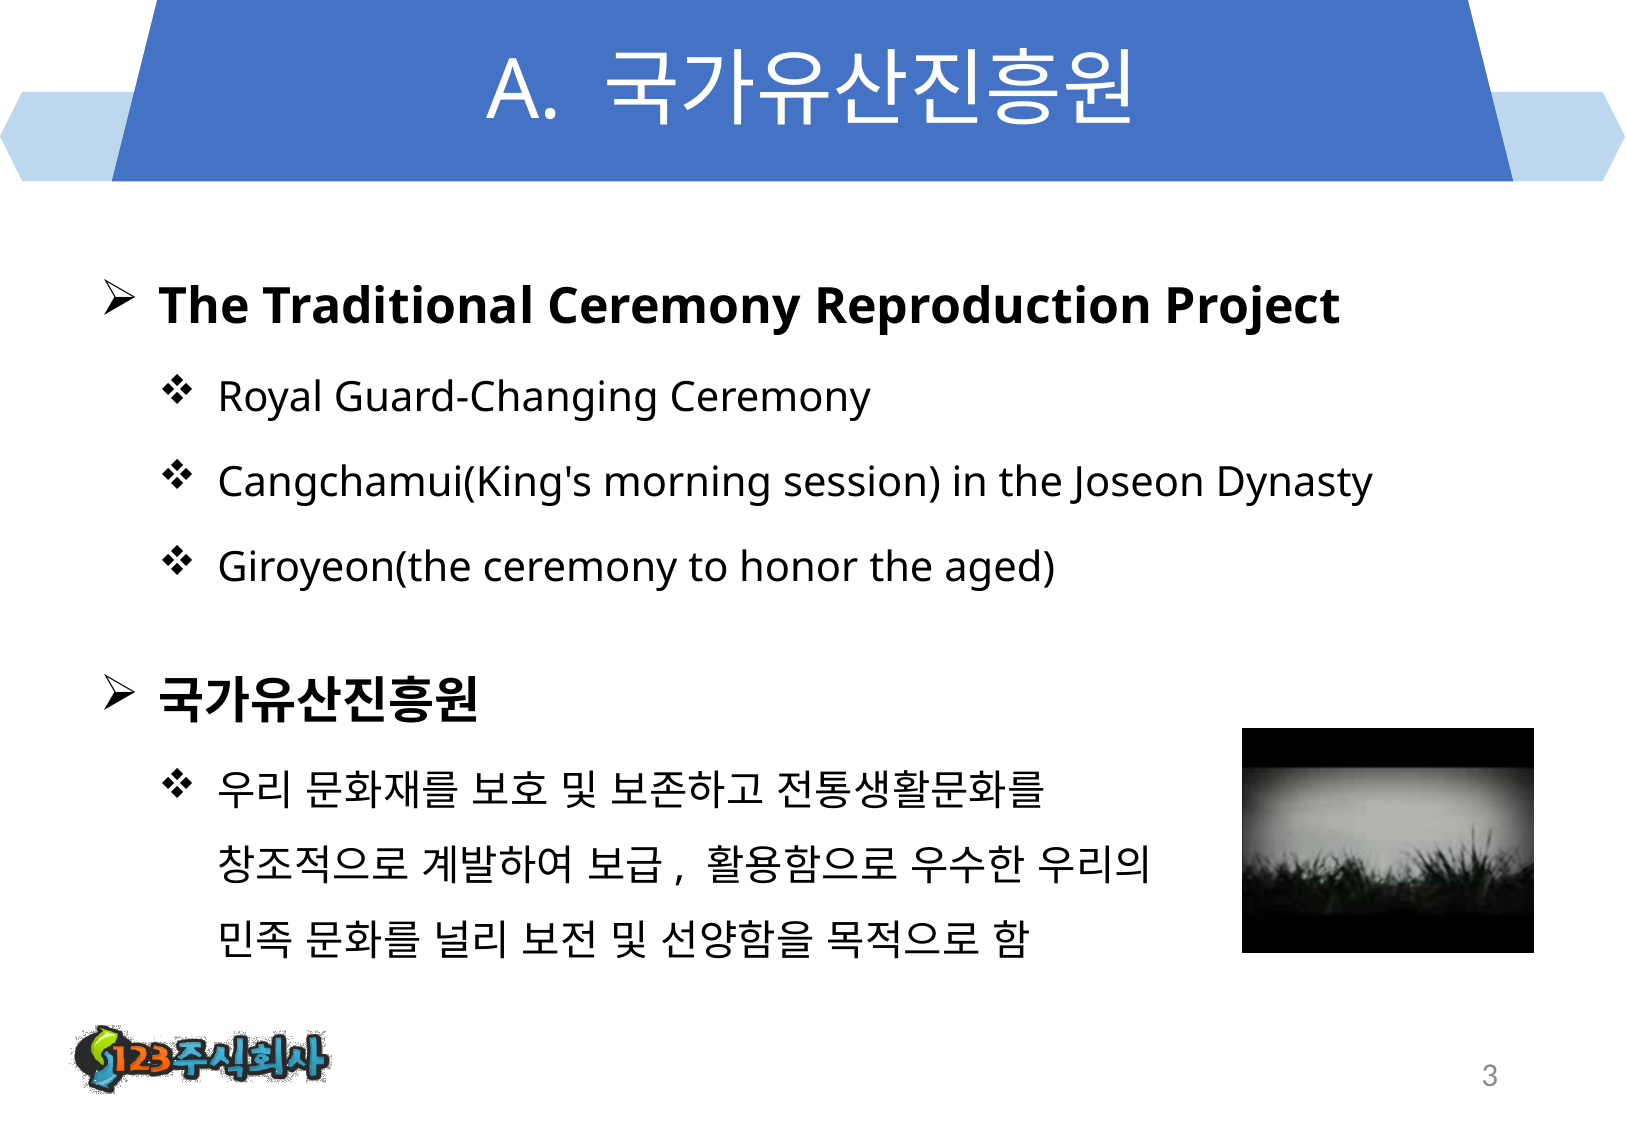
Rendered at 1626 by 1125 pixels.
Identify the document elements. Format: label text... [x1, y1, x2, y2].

slide_number 3 [1147, 1042, 1514, 1103]
text_box 국가유산진흥원 우리 문화재를 보호 및 보존하고 전통생활문화를 창조적으로 계발하여 보급, 활용함으로 우수한 우리의 민족 문화를 널리 보전 및 선양함을 목적으로 함 [84, 630, 1240, 999]
list The Traditional Ceremony Reproduction Project Royal Guard-Changing Ceremony Cangchamui(King's morning session) in the Joseon Dynasty Giroyeon(the ceremony to honor the aged) [84, 236, 1472, 604]
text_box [1241, 727, 1535, 954]
picture [62, 1013, 340, 1103]
title A. 국가유산진흥원 [0, 3, 1625, 182]
